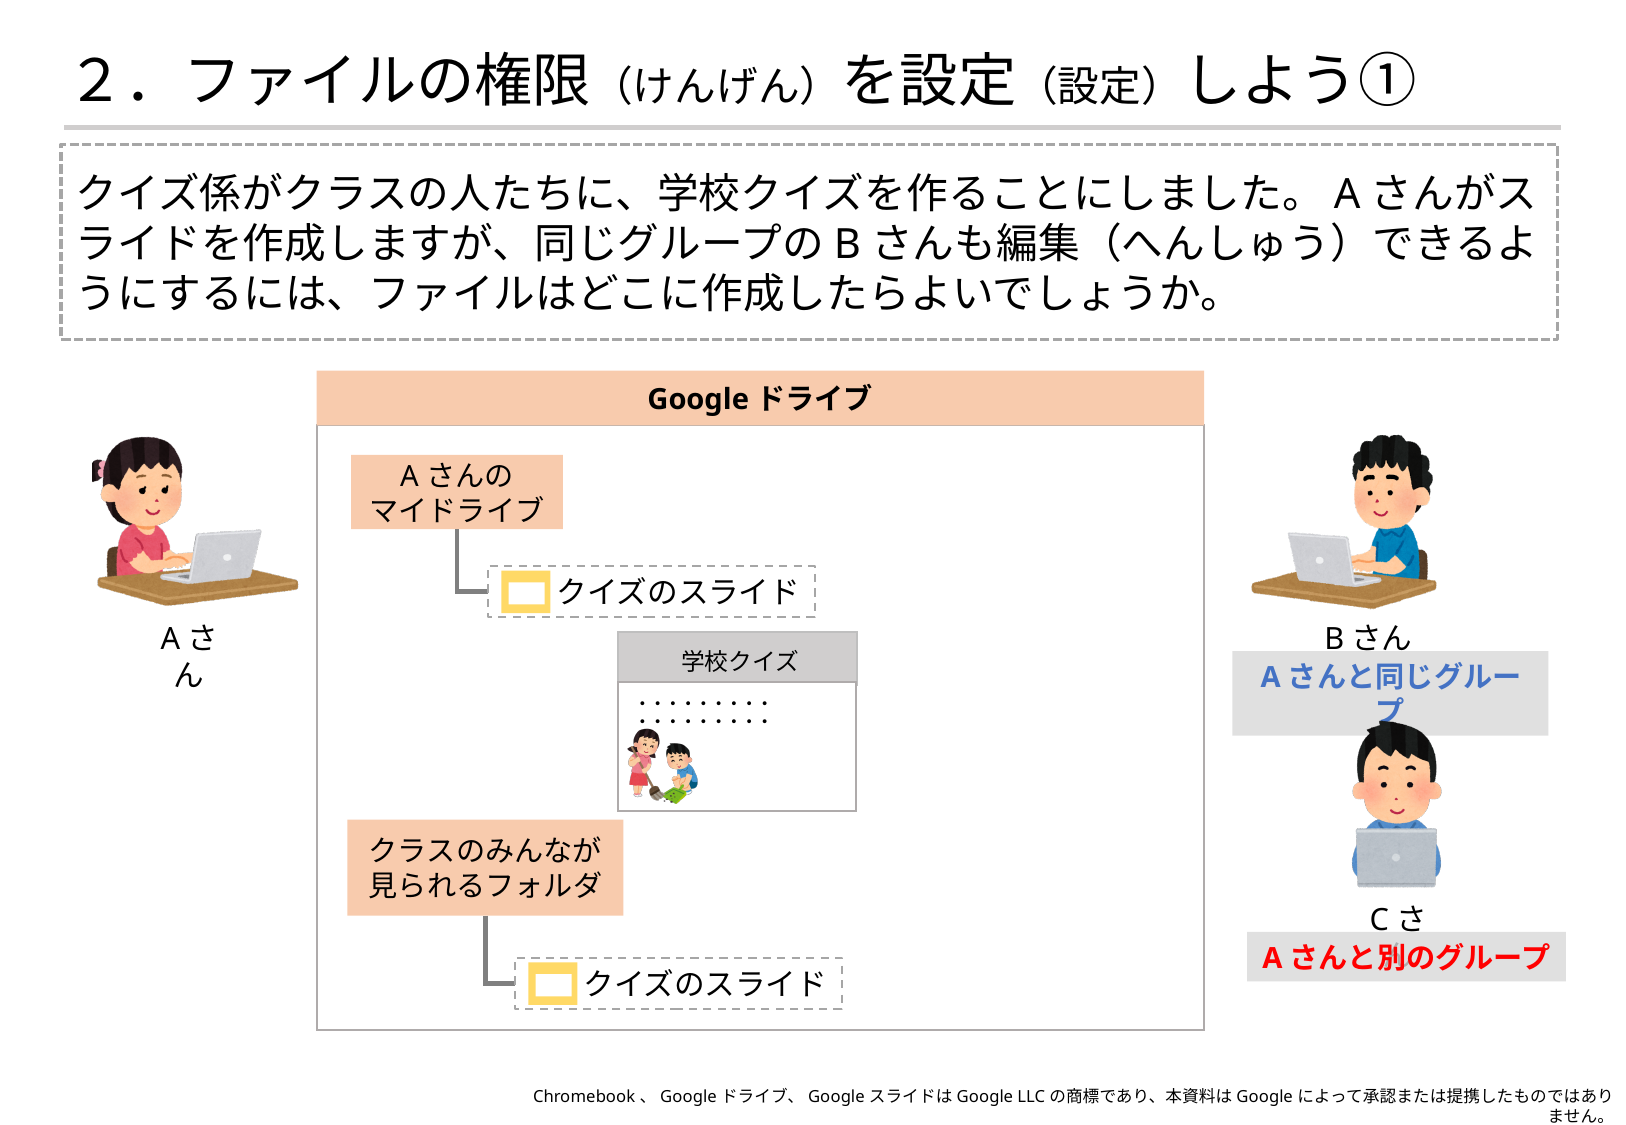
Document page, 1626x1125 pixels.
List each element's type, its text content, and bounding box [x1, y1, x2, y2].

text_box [488, 565, 814, 619]
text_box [1232, 412, 1549, 702]
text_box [91, 410, 303, 664]
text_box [316, 370, 1205, 1031]
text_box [1247, 720, 1566, 983]
text_box Chromebook、Googleドライブ、GoogleスライドはGoogle LLCの商標であり、本資料はGoogleによって承認または提携したものではありません。 イラスト出典：いらすとや https://www.irasutoya.com/ [503, 1078, 1625, 1125]
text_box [515, 957, 841, 1010]
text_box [617, 632, 857, 812]
title ２．ファイルの権限（けんげん）を設定（設定）しよう① [51, 43, 1578, 123]
text_box クイズ係がクラスの人たちに、学校クイズを作ることにしました。Aさんがスライドを作成しますが、同じグループのBさんも編集（へんしゅう）できるようにするには、ファイルはどこに作成したらよいでしょうか。 [61, 144, 1558, 340]
